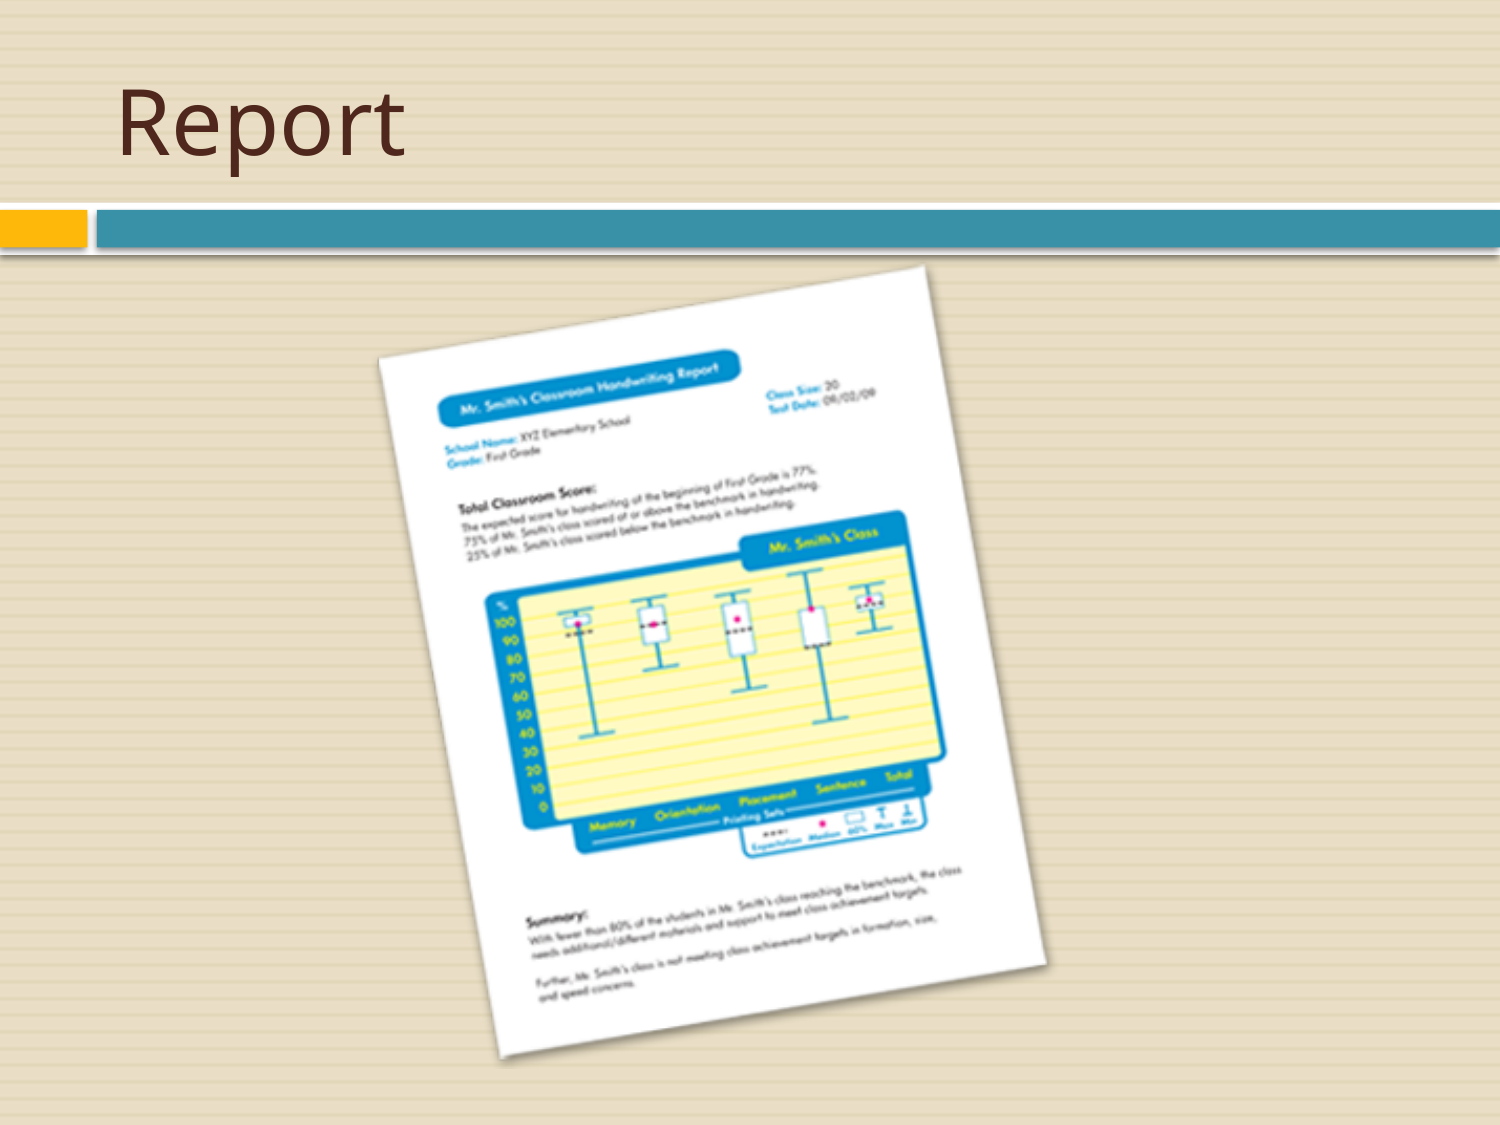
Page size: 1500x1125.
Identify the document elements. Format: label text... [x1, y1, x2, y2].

picture [362, 255, 1063, 1069]
title Report [99, 37, 1438, 201]
